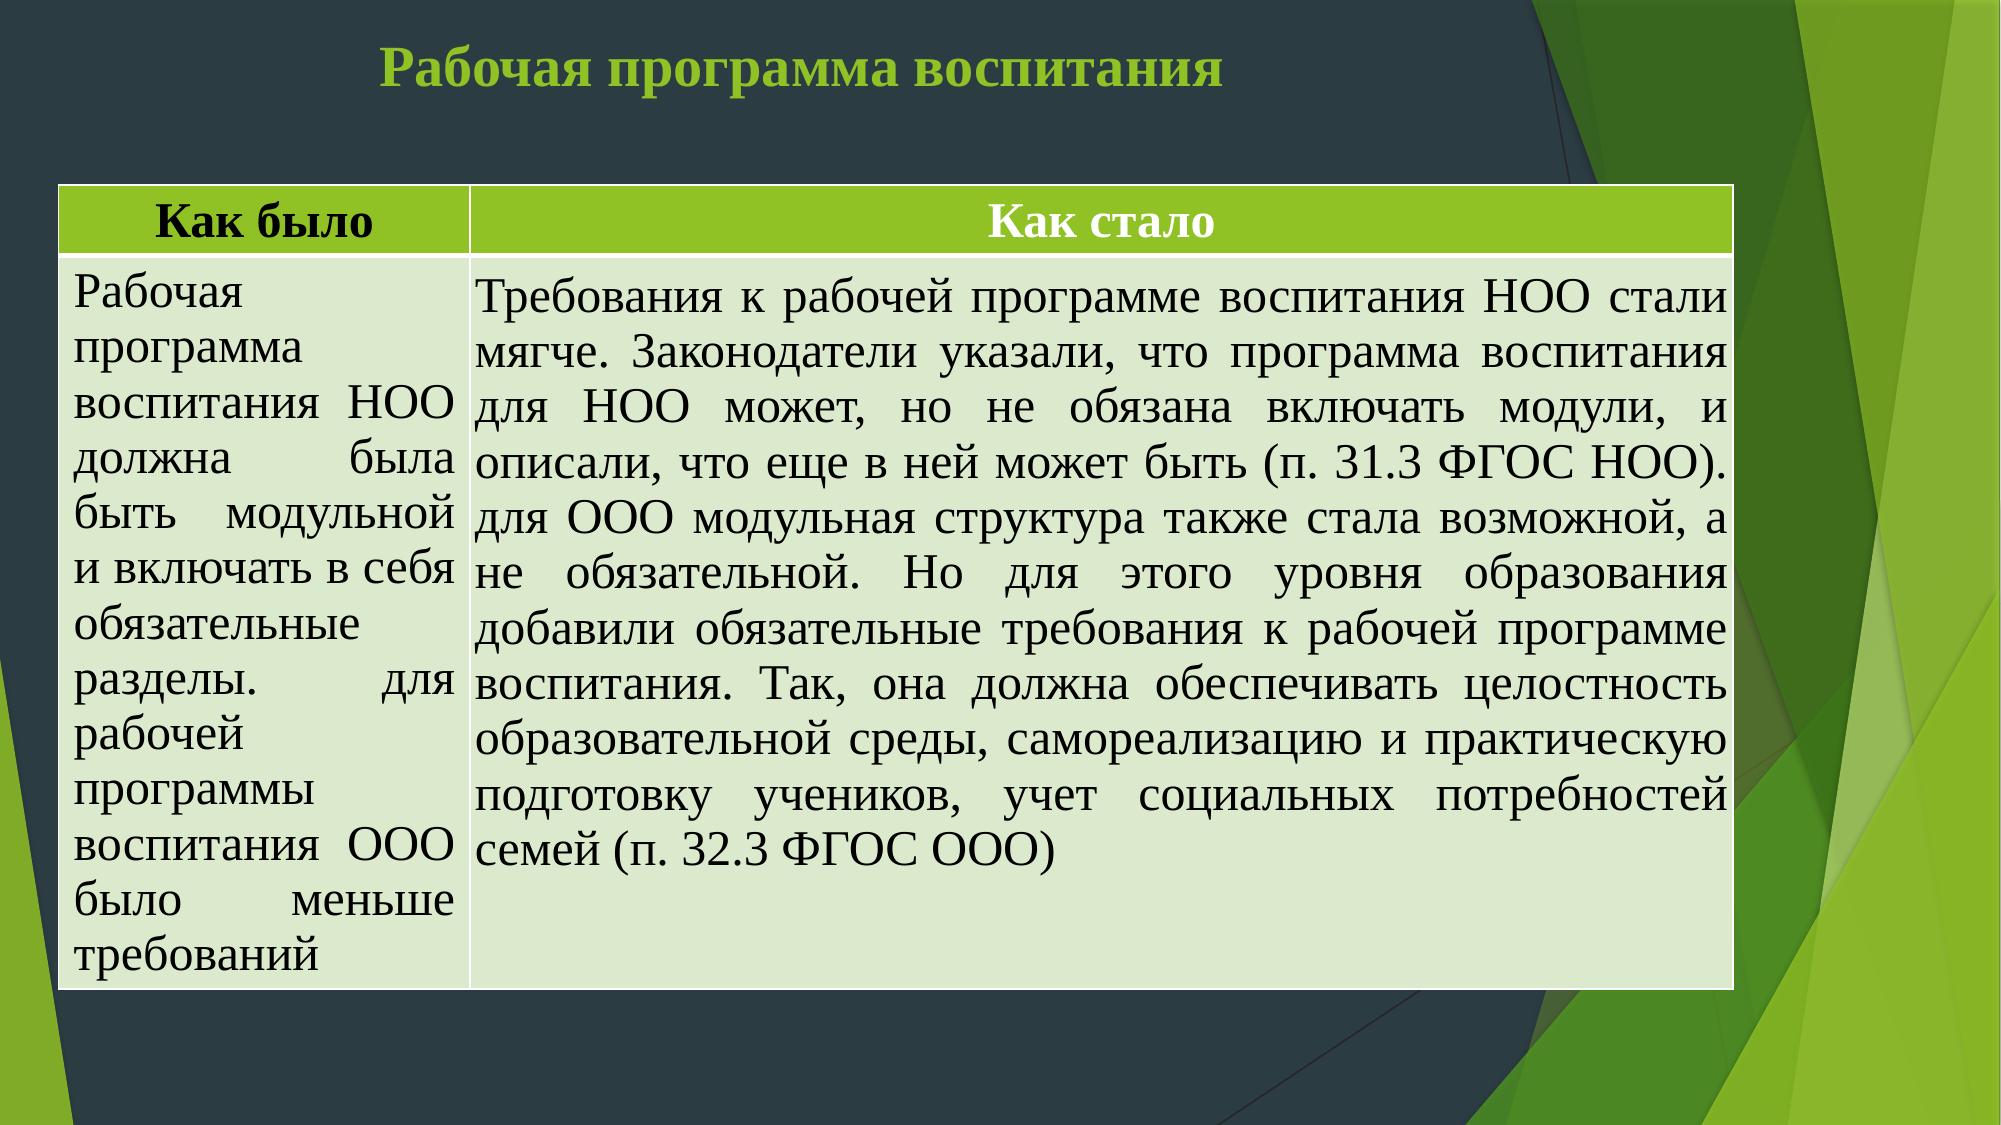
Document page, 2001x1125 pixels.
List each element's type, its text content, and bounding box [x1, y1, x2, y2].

table_header Как стало [471, 186, 1732, 253]
title Рабочая программа воспитания [0, 20, 1664, 239]
table_cell Требования к рабочей программе воспитания НОО стали мягче. Законодатели указали, что программа воспитания для НОО может, но не обязана включать модули, и описали, что еще в ней может быть (п. 31.3 ФГОС НОО). для ООО модульная структура также стала возможной, а не обязательной. Но для этого уровня образования добавили обязательные требования к рабочей программе воспитания. Так, она должна обеспечивать целостность образовательной среды, самореализацию и практическую подготовку учеников, учет социальных потребностей семей (п. 32.3 ФГОС ООО) [471, 258, 1732, 988]
table_header Как было [59, 186, 469, 253]
table_cell Рабочая программа воспитания НОО должна была быть модульной и включать в себя обязательные разделы. для рабочей программы воспитания ООО было меньше требований [59, 258, 469, 988]
